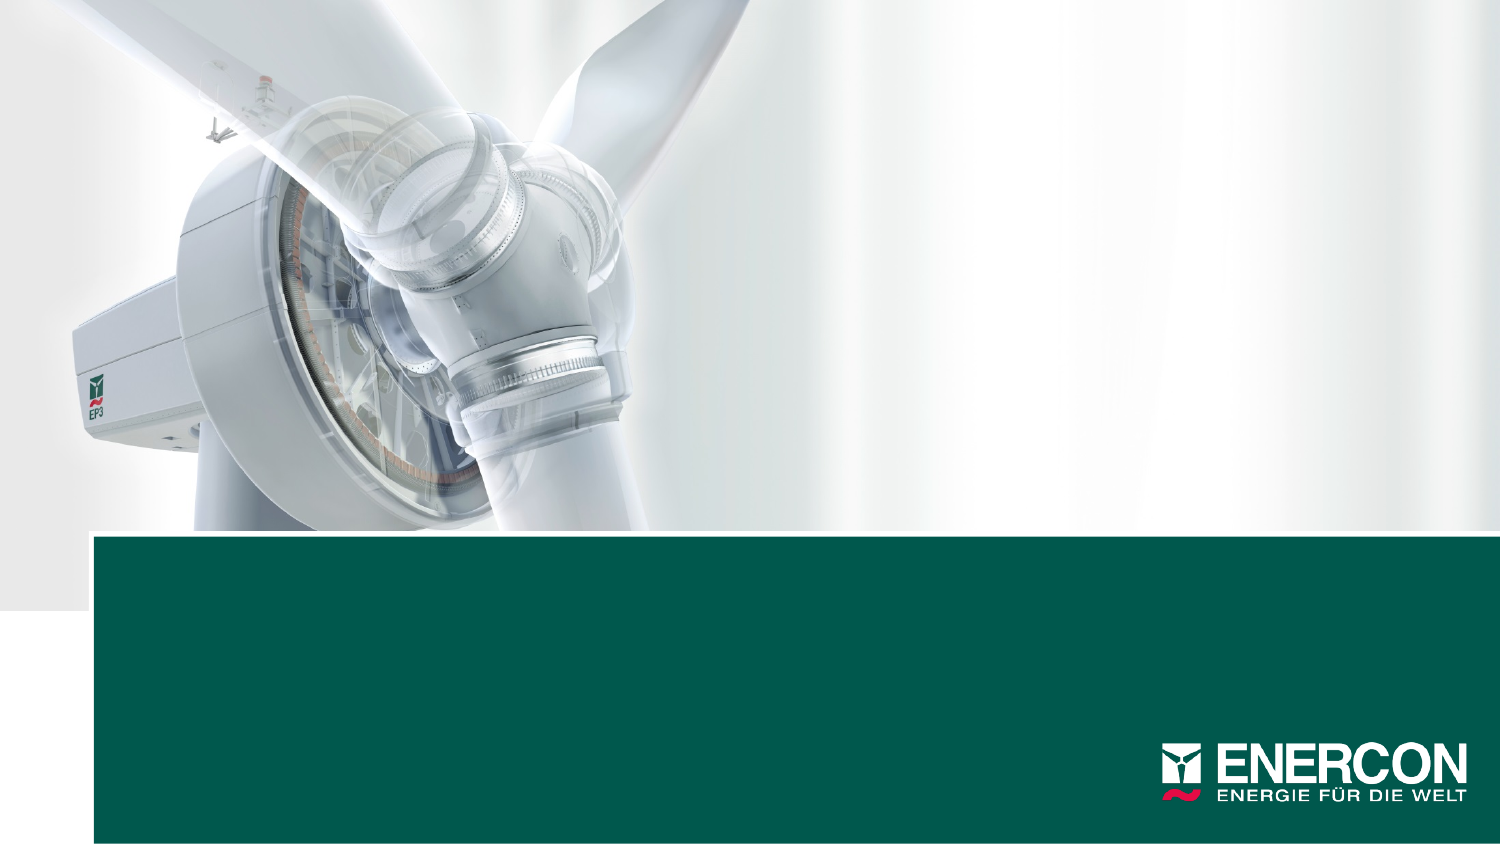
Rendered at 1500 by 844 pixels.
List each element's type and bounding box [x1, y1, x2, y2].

picture [0, 0, 1500, 611]
picture [1162, 742, 1467, 802]
